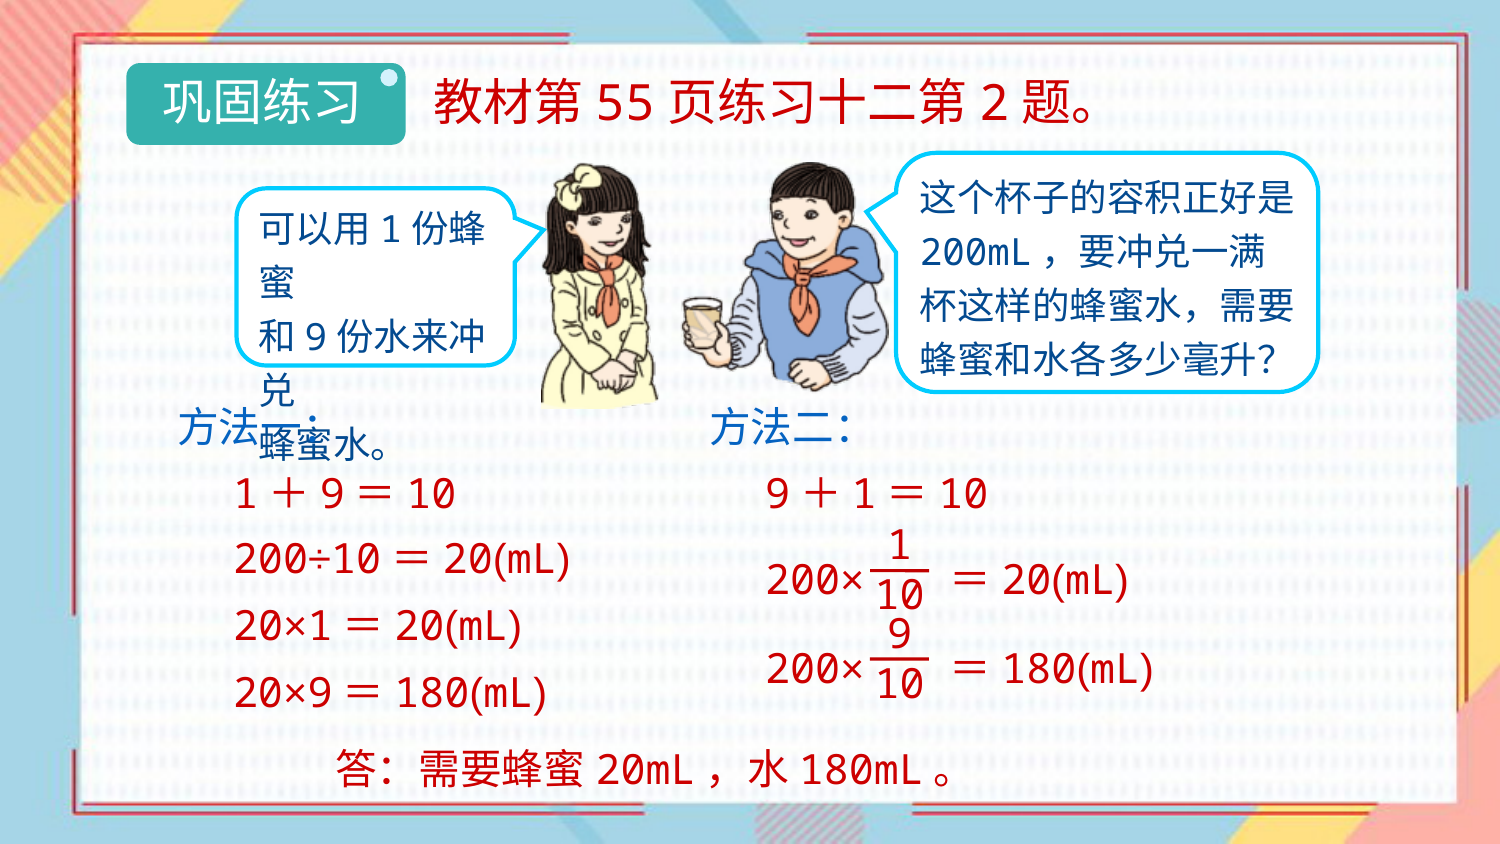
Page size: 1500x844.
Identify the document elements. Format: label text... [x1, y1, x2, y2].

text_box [750, 600, 1282, 714]
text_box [126, 62, 406, 145]
text_box 教材第55页练习十二第2题。 [418, 63, 1199, 138]
text_box 方法二： [694, 409, 1004, 460]
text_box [236, 152, 1319, 409]
text_box 200÷10＝20(mL) [218, 524, 590, 590]
text_box 9＋1＝10 [750, 459, 1131, 512]
text_box 答：需要蜂蜜20mL，水180mL。 [320, 725, 1163, 801]
text_box 方法一： [162, 399, 472, 460]
picture [0, 0, 1500, 844]
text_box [750, 512, 1282, 600]
text_box 1＋9＝10 [218, 459, 556, 524]
text_box 20×1＝20(mL) [218, 591, 671, 657]
text_box 20×9＝180(mL) [218, 658, 631, 724]
